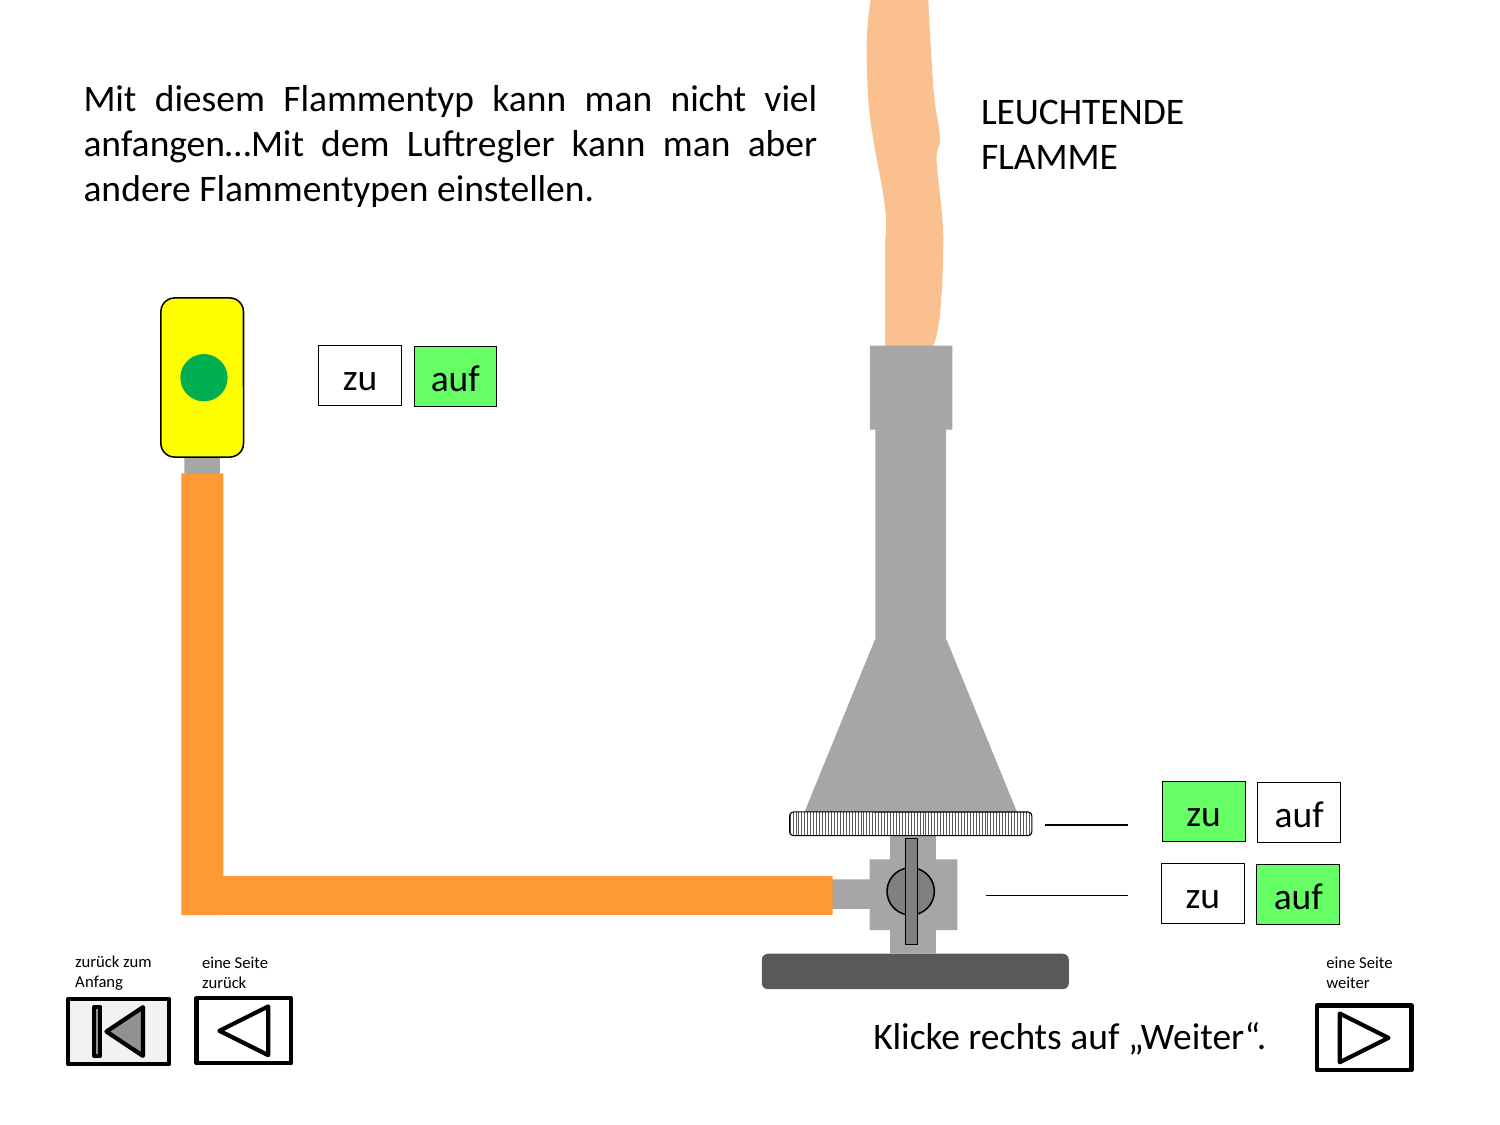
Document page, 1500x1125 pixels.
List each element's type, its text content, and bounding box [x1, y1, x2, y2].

text_box [201, 874, 756, 917]
text_box [194, 1000, 293, 1065]
text_box eine Seite weiter [1311, 945, 1429, 1000]
text_box [179, 471, 226, 917]
text_box Mit diesem Flammentyp kann man nicht viel anfangen…Mit dem Luftregler kann man aber andere Flammentypen einstellen. [68, 66, 756, 262]
text_box auf [1257, 782, 1341, 843]
text_box zurück zum Anfang [60, 943, 177, 999]
text_box [1315, 1003, 1414, 1072]
text_box [182, 460, 222, 471]
text_box auf [414, 346, 497, 407]
text_box zu [318, 345, 402, 406]
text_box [761, 0, 1070, 990]
text_box [66, 999, 171, 1066]
text_box auf [1256, 864, 1340, 925]
text_box Klicke rechts auf „Weiter“. [750, 1004, 1282, 1065]
text_box zu [1161, 863, 1245, 924]
text_box [158, 295, 246, 460]
text_box eine Seite zurück [187, 945, 304, 1000]
text_box LEUCHTENDE FLAMME [1074, 79, 1376, 185]
text_box [178, 352, 230, 404]
text_box zu [1162, 781, 1246, 842]
